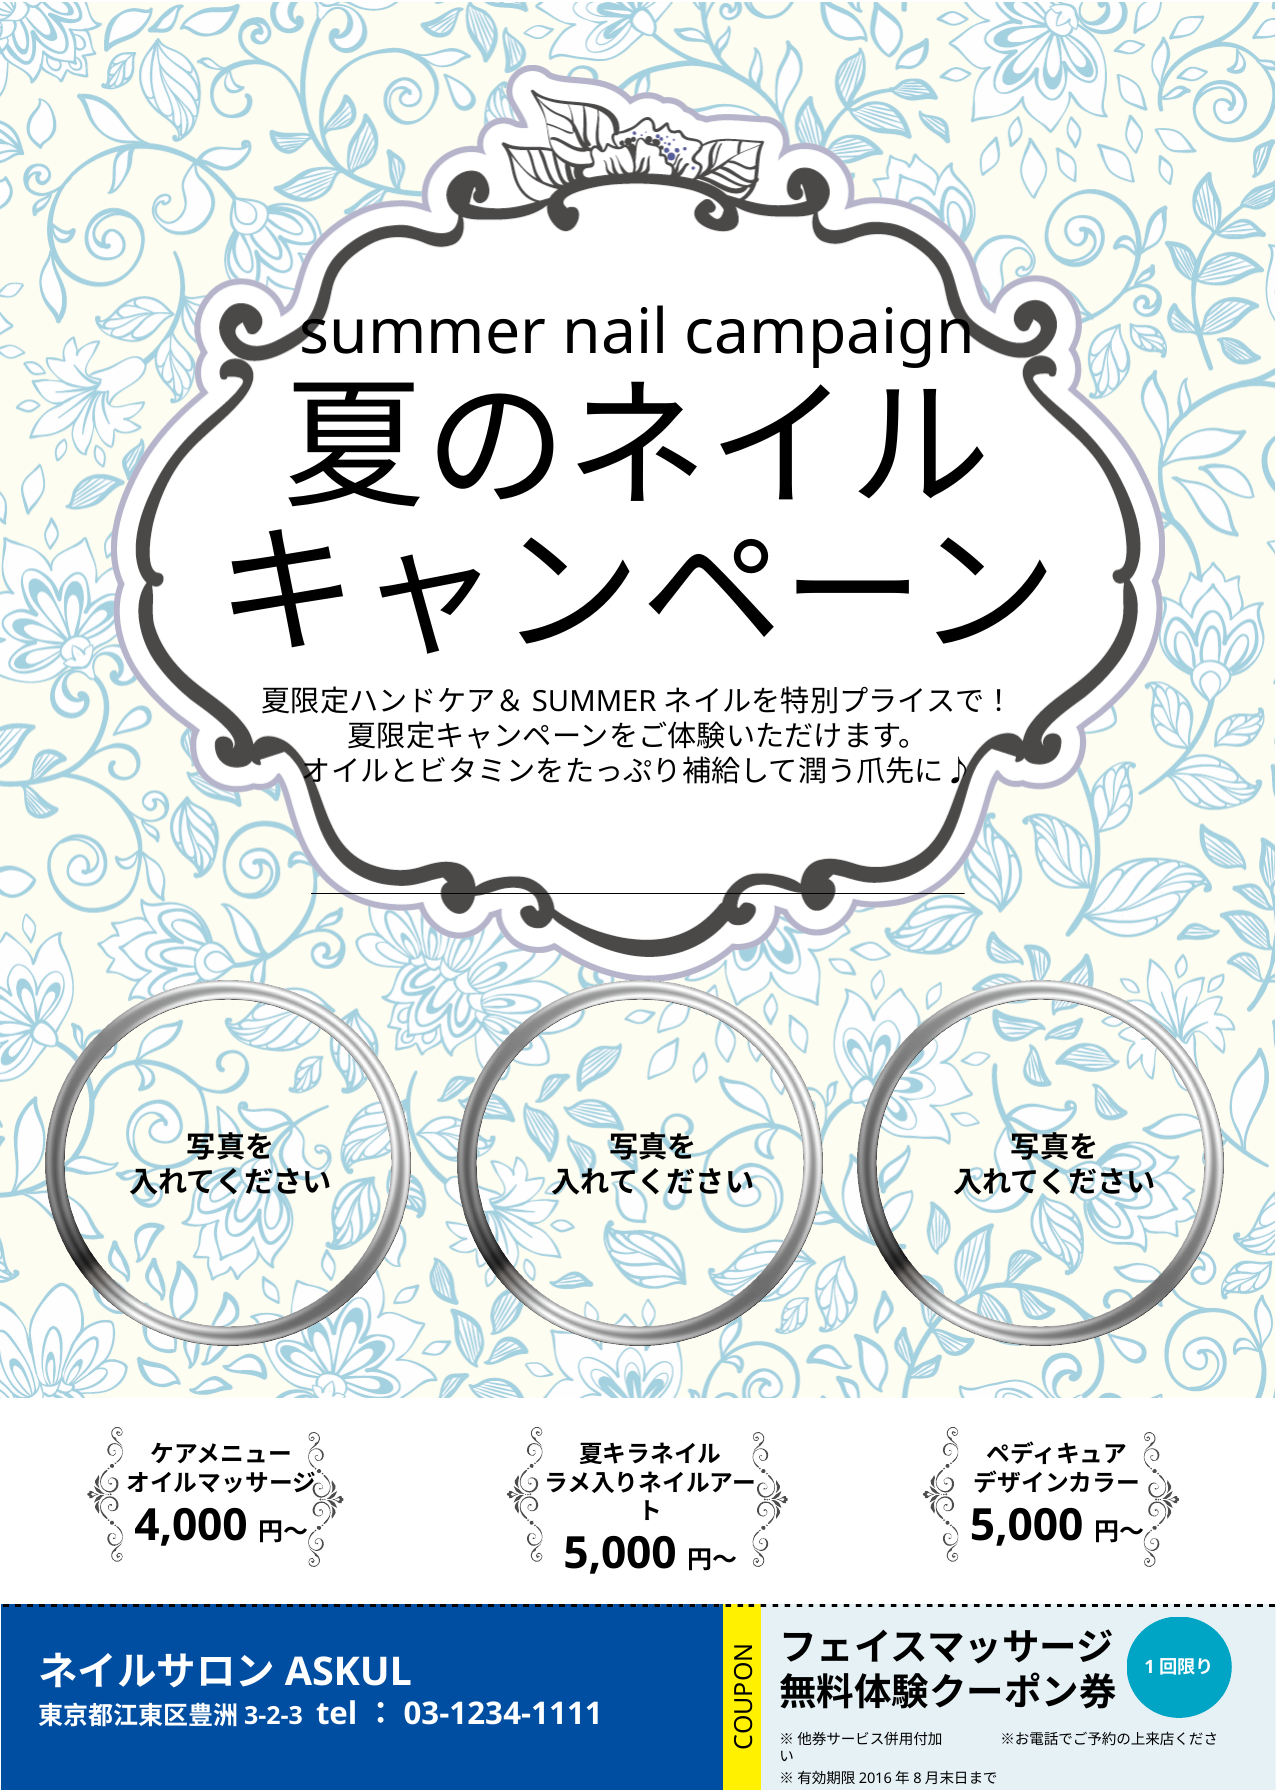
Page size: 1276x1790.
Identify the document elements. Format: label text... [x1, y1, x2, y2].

picture [0, 1604, 1276, 1790]
picture [922, 1427, 959, 1563]
picture [307, 1431, 344, 1567]
picture [0, 0, 1276, 1398]
text_box ペディキュア デザインカラー 5,000円〜 [959, 1431, 1142, 1557]
picture [86, 1427, 123, 1563]
text_box ケアメニュー オイルマッサージ 4,000円〜 [123, 1431, 307, 1557]
picture [751, 1431, 788, 1567]
text_box 夏キラネイル ラメ入りネイルアート 5,000円〜 [526, 1431, 775, 1585]
picture [506, 1427, 543, 1563]
picture [1142, 1431, 1179, 1567]
